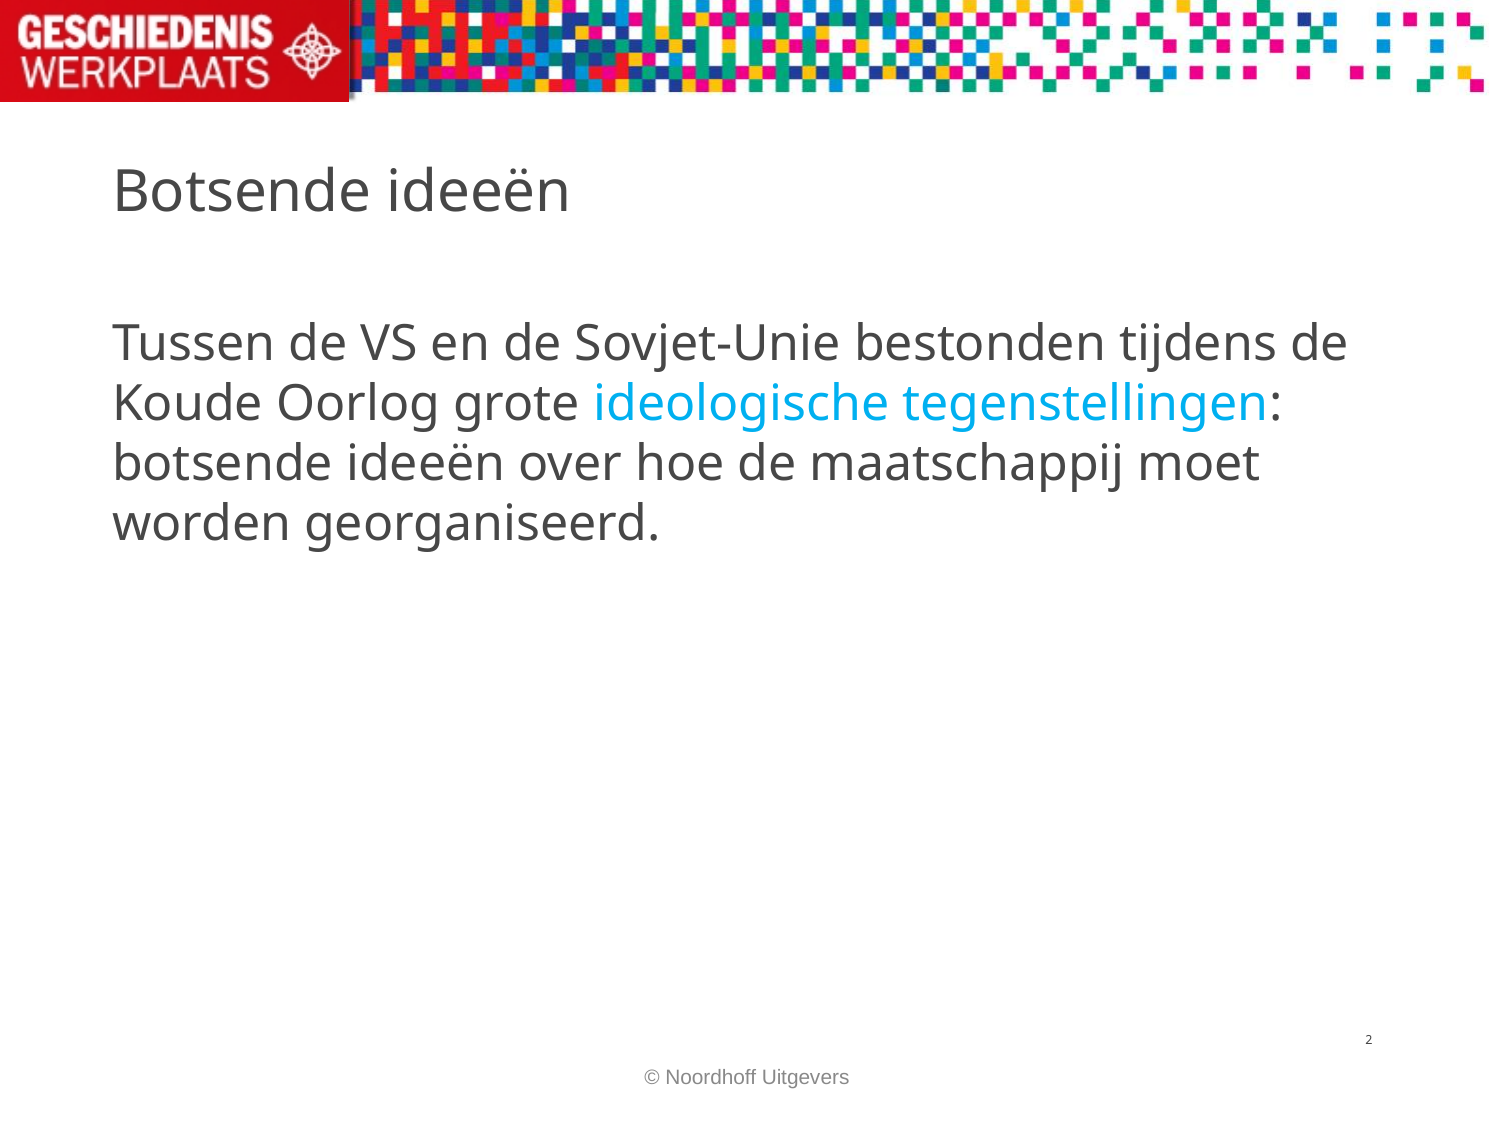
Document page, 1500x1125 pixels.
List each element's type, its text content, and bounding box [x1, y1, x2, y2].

slide_number 2 [1325, 1025, 1388, 1063]
text_box © Noordhoff Uitgevers [512, 1045, 988, 1106]
list Tussen de VS en de Sovjet-Unie bestonden tijdens de Koude Oorlog grote ideologische tegenstellingen: botsende ideeën over hoe de maatschappij moet worden georganiseerd. [112, 302, 1409, 1024]
picture [0, 0, 1500, 1125]
title Botsende ideeën [112, 145, 1401, 256]
